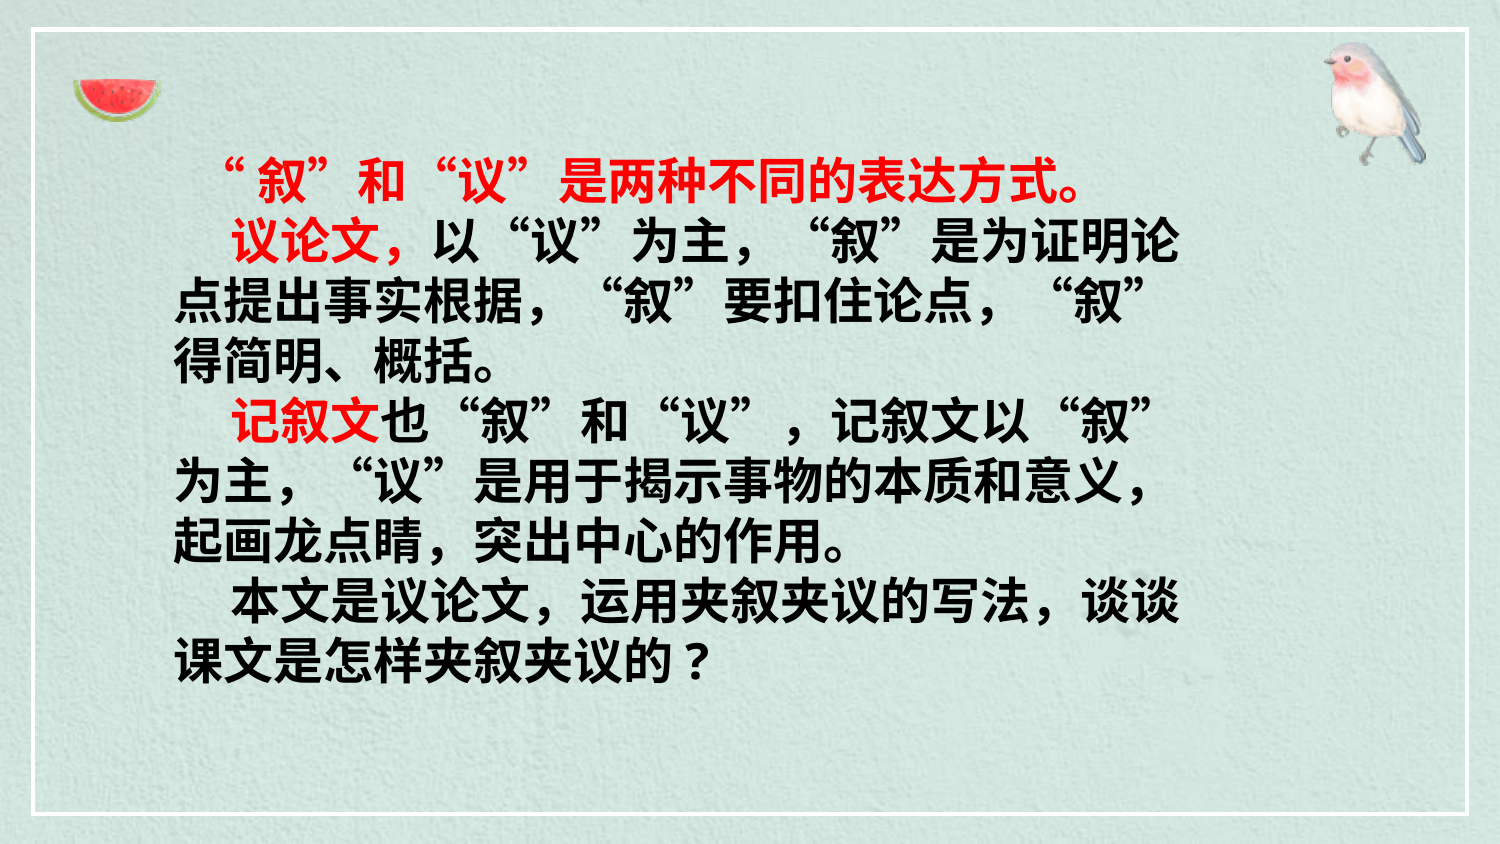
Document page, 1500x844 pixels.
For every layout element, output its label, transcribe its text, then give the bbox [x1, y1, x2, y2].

text_box [32, 28, 1468, 815]
picture [0, 0, 1500, 844]
text_box “叙”和“议”是两种不同的表达方式。 议论文，以“议”为主，“叙”是为证明论点提出事实根据，“叙”要扣住论点，“叙”得简明、概括。 记叙文也“叙”和“议”，记叙文以“叙”为主，“议”是用于揭示事物的本质和意义，起画龙点睛，突出中心的作用。 本文是议论文，运用夹叙夹议的写法，谈谈课文是怎样夹叙夹议的? [162, 143, 1215, 695]
